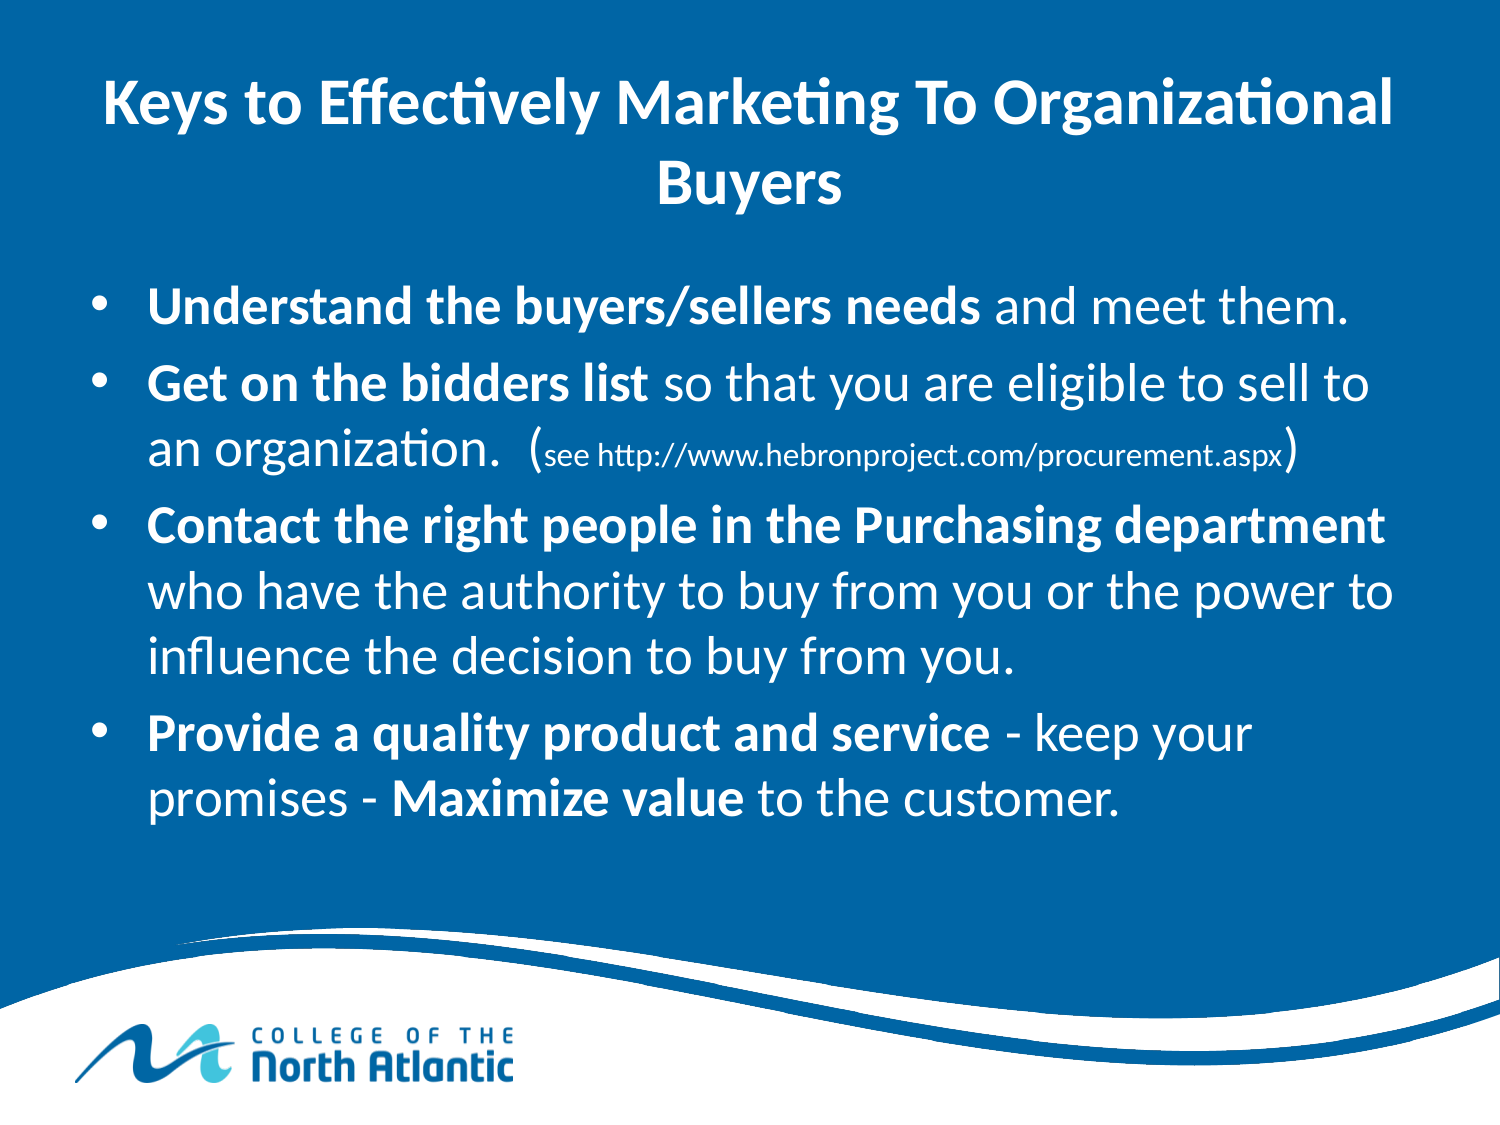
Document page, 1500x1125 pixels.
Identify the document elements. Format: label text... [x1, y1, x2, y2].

picture [0, 928, 1500, 1125]
title Keys to Effectively Marketing To Organizational Buyers [50, 37, 1450, 238]
list Understand the buyers/sellers needs and meet them. Get on the bidders list so that you are eligible to sell to an organization. (see http://www.hebronproject.com/procurement.aspx) Contact the right people in the Purchasing department who have the authority to buy from you or the power to influence the decision to buy from you. Provide a quality product and service - keep your promises - Maximize value to the customer. [75, 262, 1417, 994]
